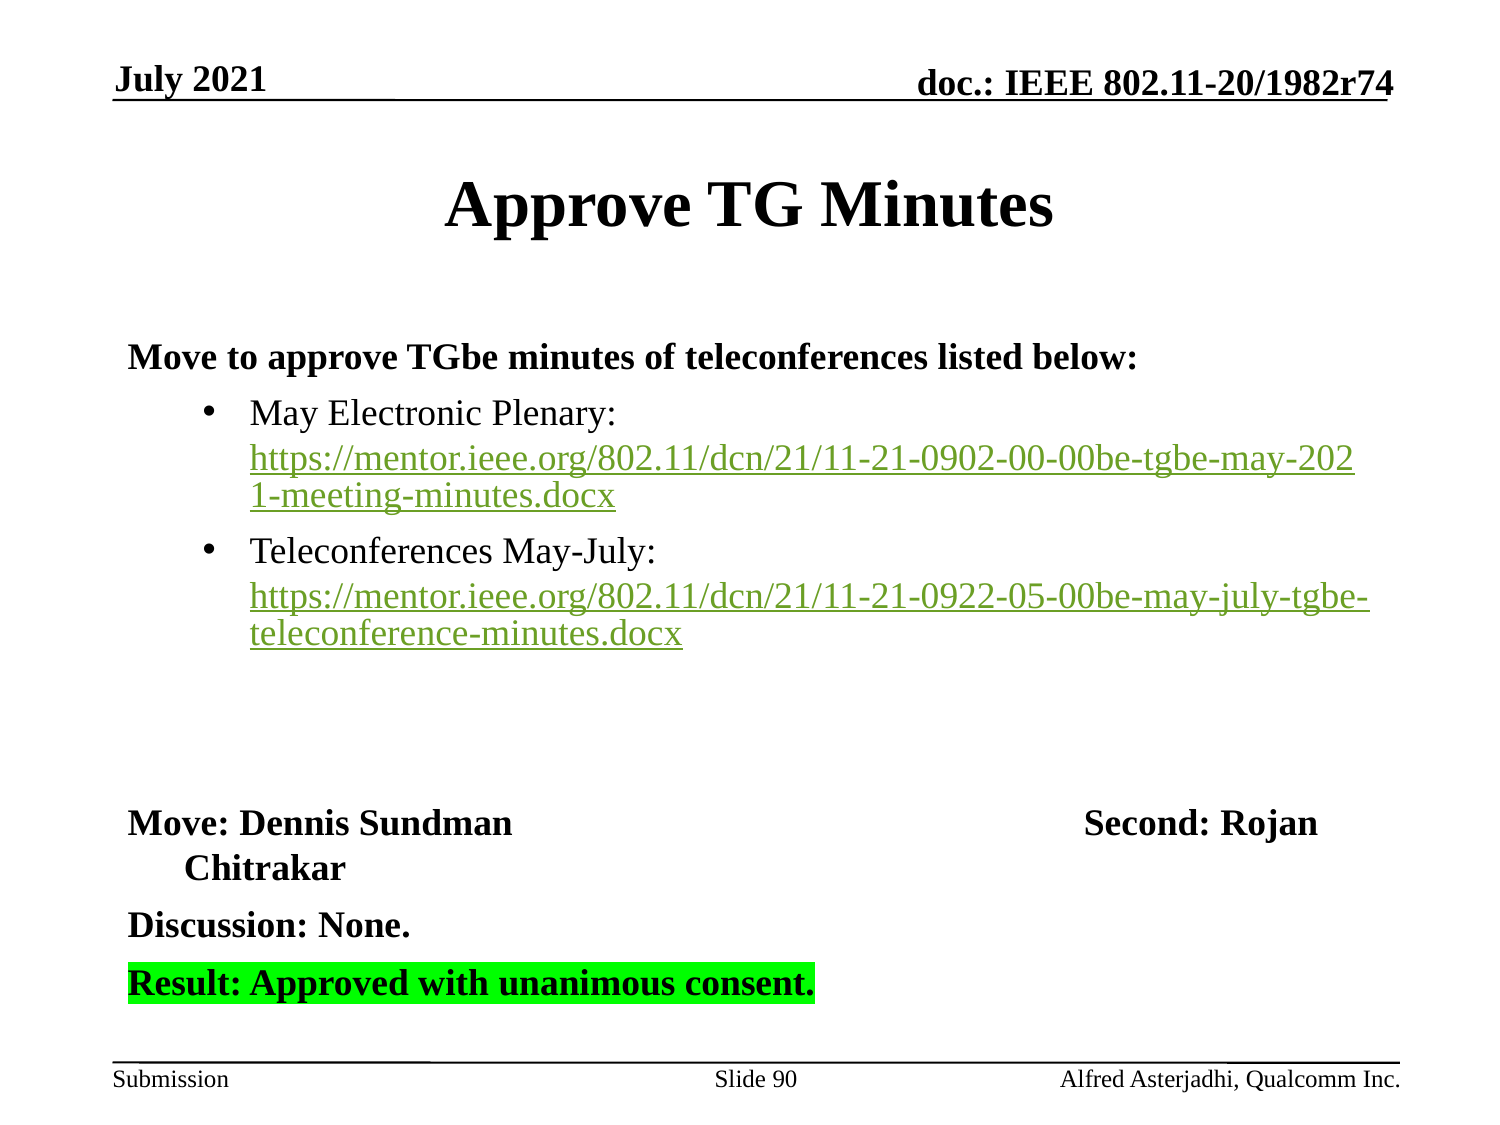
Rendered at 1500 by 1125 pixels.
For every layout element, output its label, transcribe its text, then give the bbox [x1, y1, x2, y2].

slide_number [114, 54, 423, 100]
list Move to approve TGbe minutes of teleconferences listed below: May Electronic Plenary: https://mentor.ieee.org/802.11/dcn/21/11-21-0902-00-00be-tgbe-may-2021-meeting-minutes.docx Teleconferences May-July: https://mentor.ieee.org/802.11/dcn/21/11-21-0922-05-00be-may-july-tgbe-teleconference-minutes.docx Move: Dennis Sundman Second: Rojan Chitrakar Discussion: None. Result: Approved with unanimous consent. [112, 324, 1388, 1000]
title Approve TG Minutes [112, 112, 1388, 288]
slide_number Slide 90 [712, 1061, 800, 1123]
footer Alfred Asterjadhi, Qualcomm Inc. [878, 1061, 1402, 1093]
